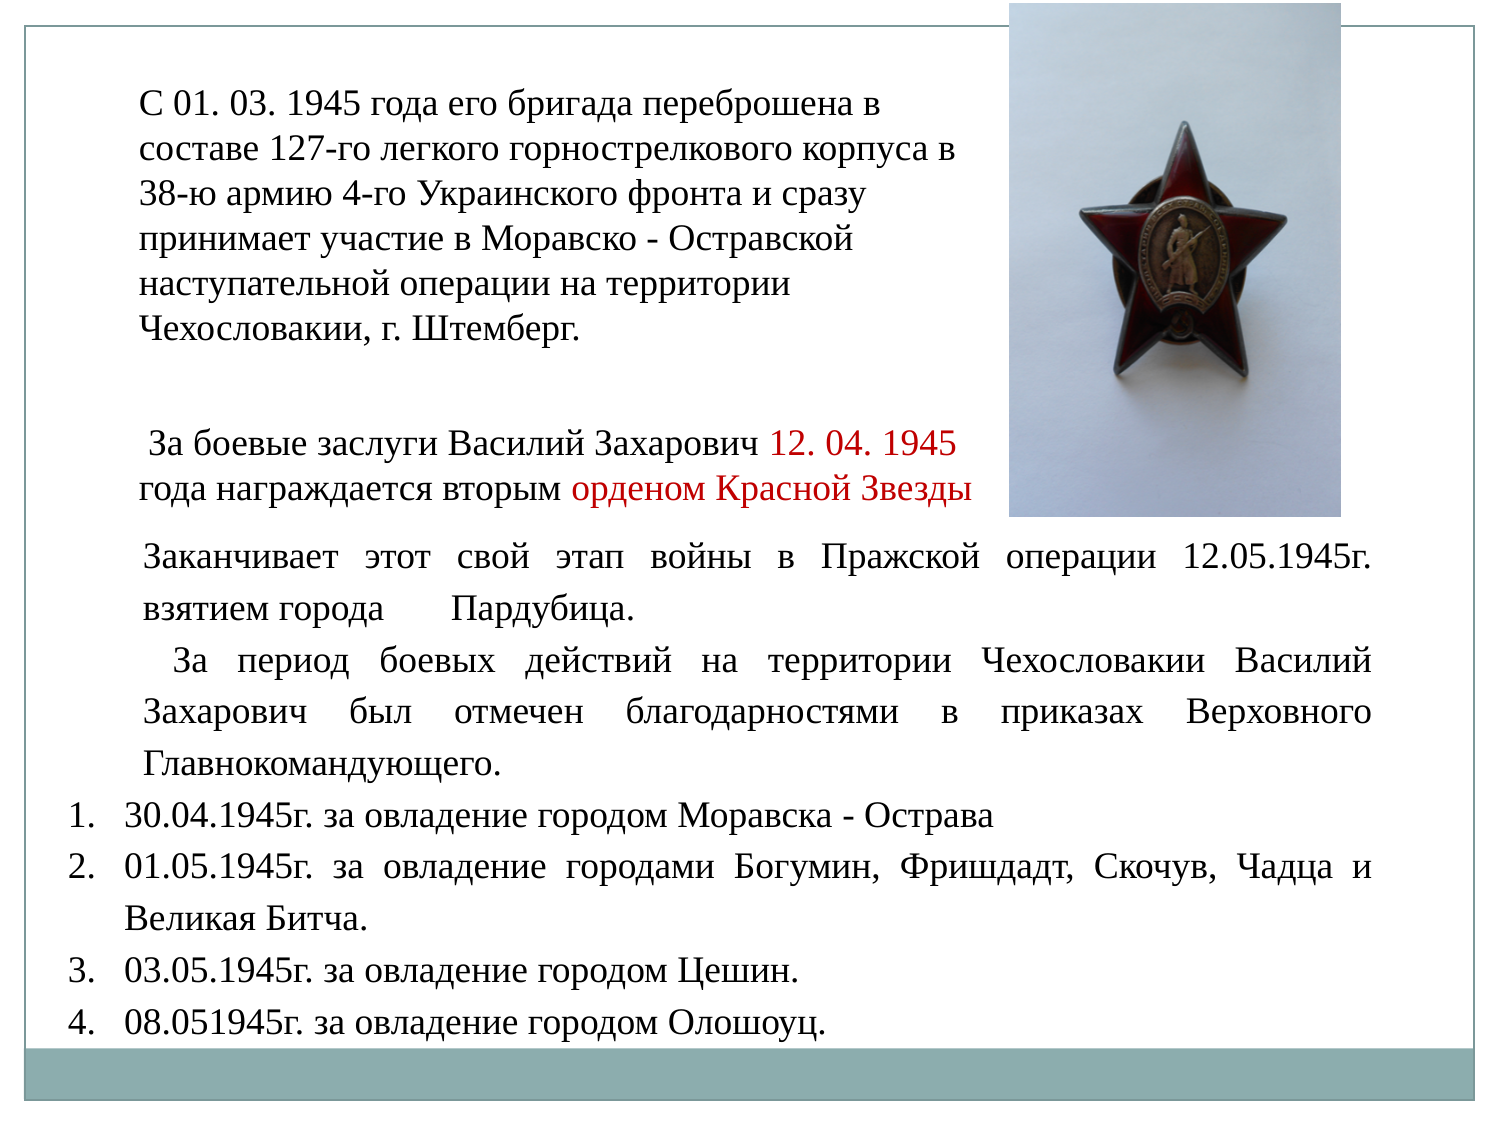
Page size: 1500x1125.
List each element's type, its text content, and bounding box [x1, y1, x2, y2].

text_box Заканчивает этот свой этап войны в Пражской операции 12.05.1945г. взятием города Пардубица. За период боевых действий на территории Чехословакии Василий Захарович был отмечен благодарностями в приказах Верховного Главнокомандующего. 30.04.1945г. за овладение городом Моравска - Острава 01.05.1945г. за овладение городами Богумин, Фришдадт, Скочув, Чадца и Великая Битча. 03.05.1945г. за овладение городом Цешин. 08.051945г. за овладение городом Олошоуц. [53, 517, 1388, 1050]
text_box С 01. 03. 1945 года его бригада переброшена в составе 127-го легкого горнострелкового корпуса в 38-ю армию 4-го Украинского фронта и сразу принимает участие в Моравско - Остравской наступательной операции на территории Чехословакии, г. Штемберг. [123, 70, 975, 356]
picture [1009, 2, 1341, 518]
text_box За боевые заслуги Василий Захарович 12. 04. 1945 года награждается вторым орденом Красной Звезды [123, 410, 1002, 516]
